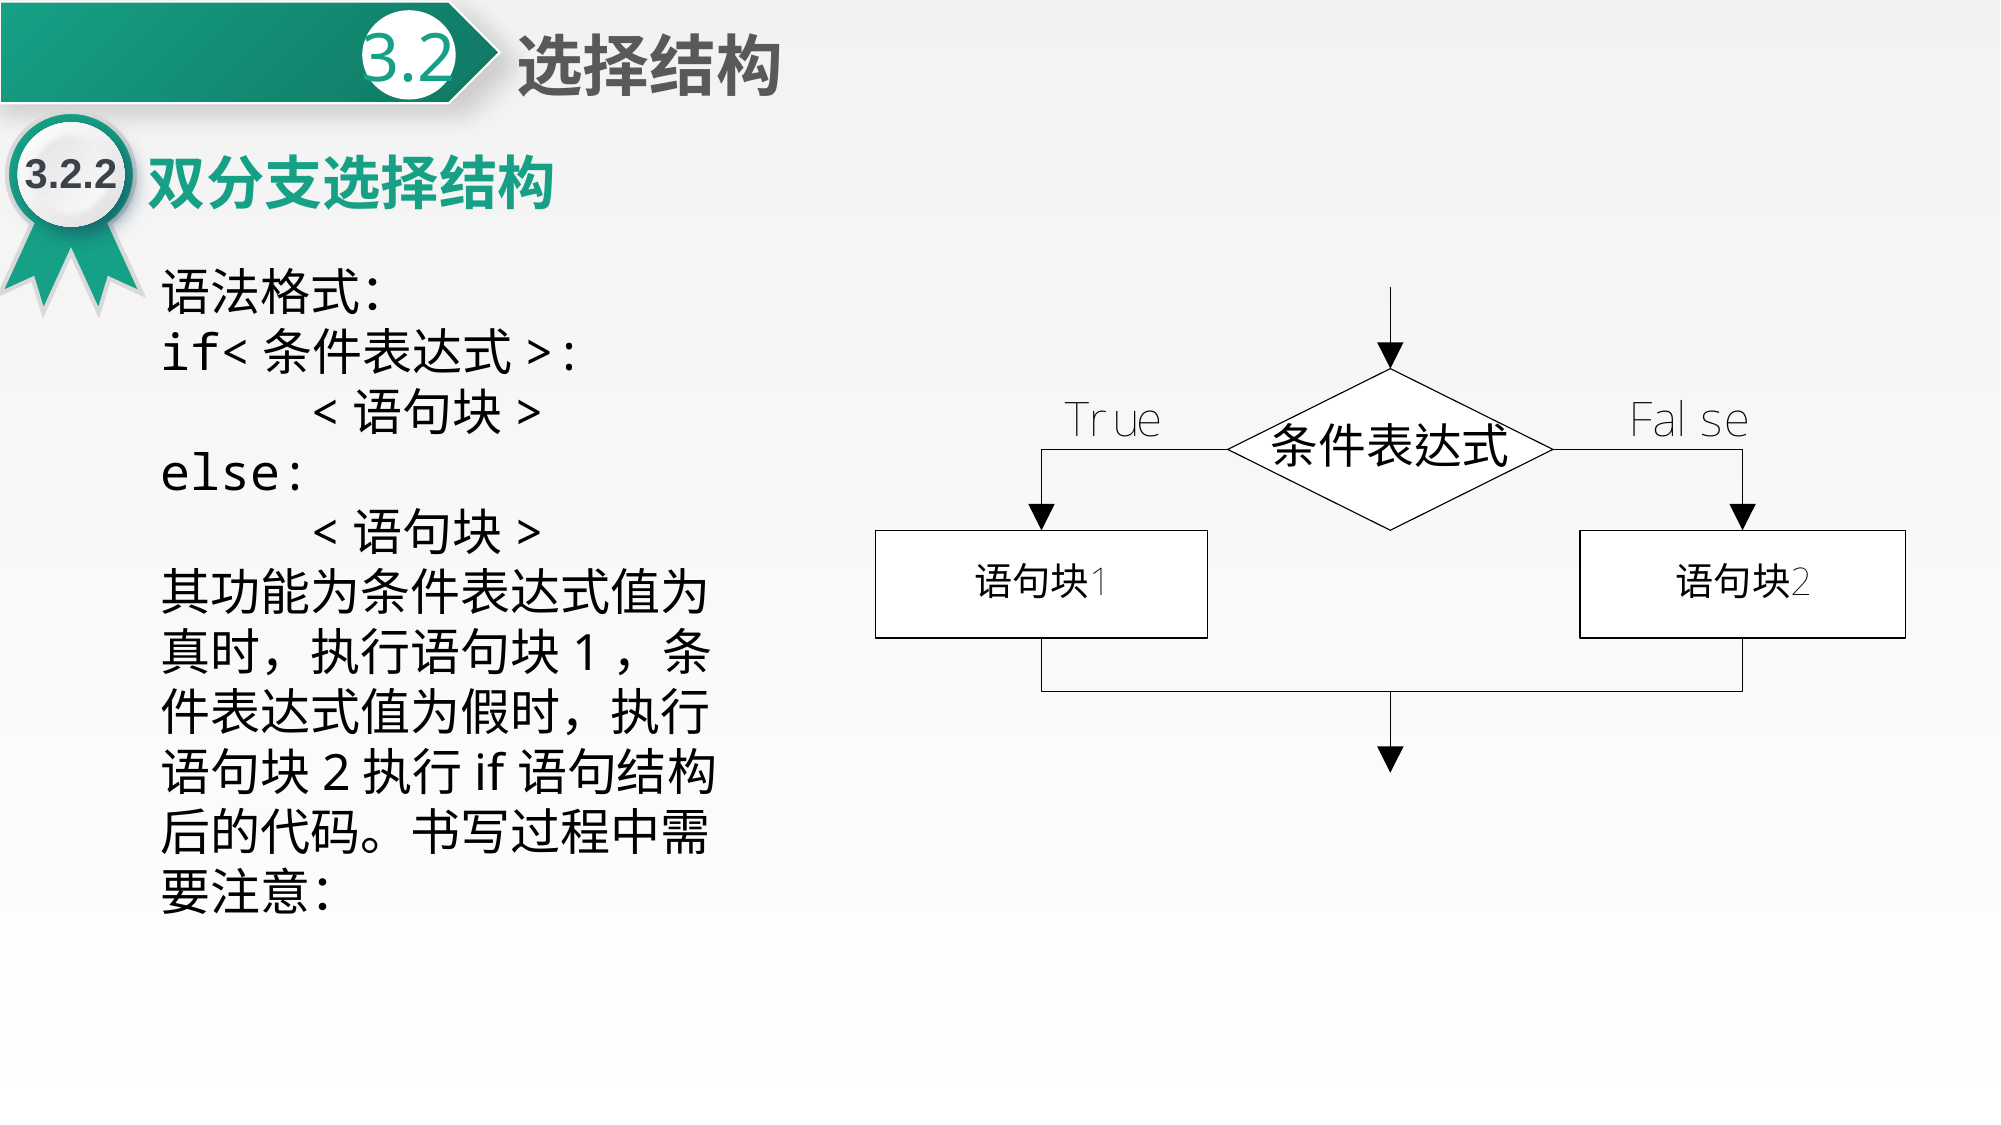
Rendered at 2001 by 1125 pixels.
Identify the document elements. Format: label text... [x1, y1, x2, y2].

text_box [868, 253, 1912, 808]
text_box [0, 111, 582, 313]
text_box 语法格式： if<条件表达式>: <语句块> else: <语句块> 其功能为条件表达式值为真时，执行语句块1，条件表达式值为假时，执行语句块2执行if语句结构后的代码。书写过程中需要注意： [145, 253, 766, 988]
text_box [0, 0, 1391, 104]
